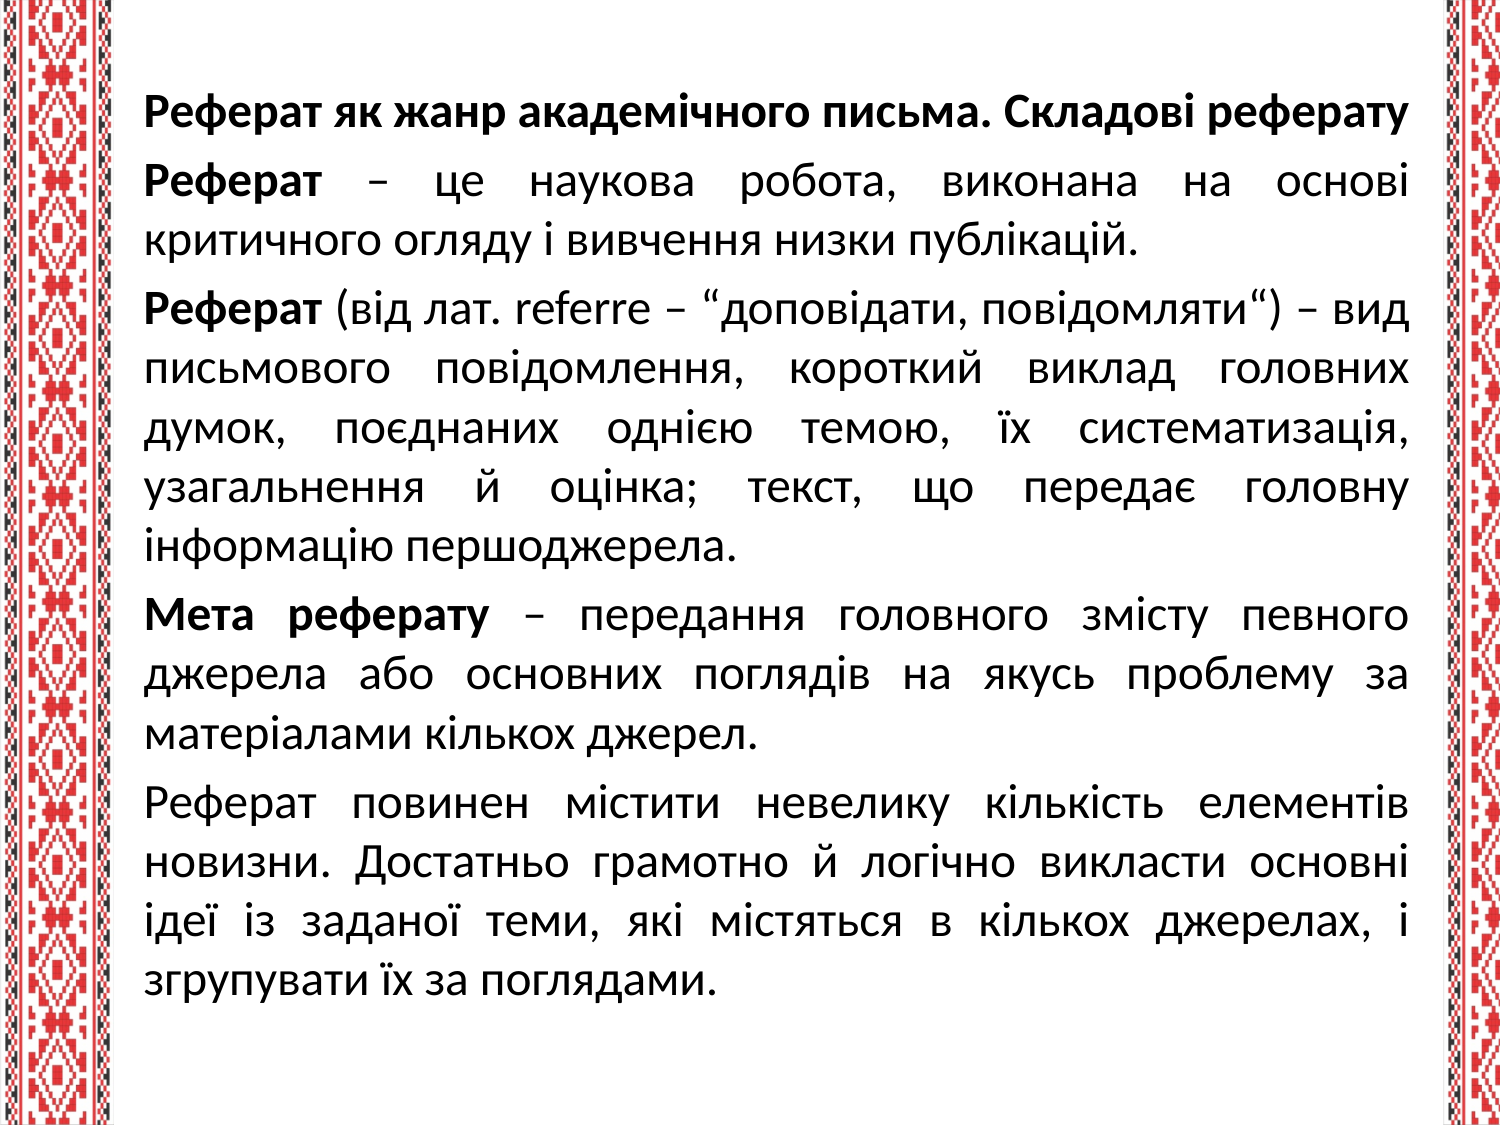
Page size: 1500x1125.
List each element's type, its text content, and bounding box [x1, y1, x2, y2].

picture [937, 1, 1500, 1124]
list Реферат як жанр академічного письма. Складові реферату Реферат – це наукова робота, виконана на основі критичного огляду і вивчення низки публікацій. Реферат (від лат. referre – “доповідати, повідомляти“) – вид письмового повідомлення, короткий виклад головних думок, поєднаних однією темою, їх систематизація, узагальнення й оцінка; текст, що передає головну інформацію першоджерела. Мета реферату – передання головного змісту певного джерела або основних поглядів на якусь проблему за матеріалами кількох джерел. Реферат повинен містити невелику кількість елементів новизни. Достатньо грамотно й логічно викласти основні ідеї із заданої теми, які містяться в кількох джерелах, і згрупувати їх за поглядами. [114, 70, 1425, 1055]
picture [0, 1, 620, 1124]
